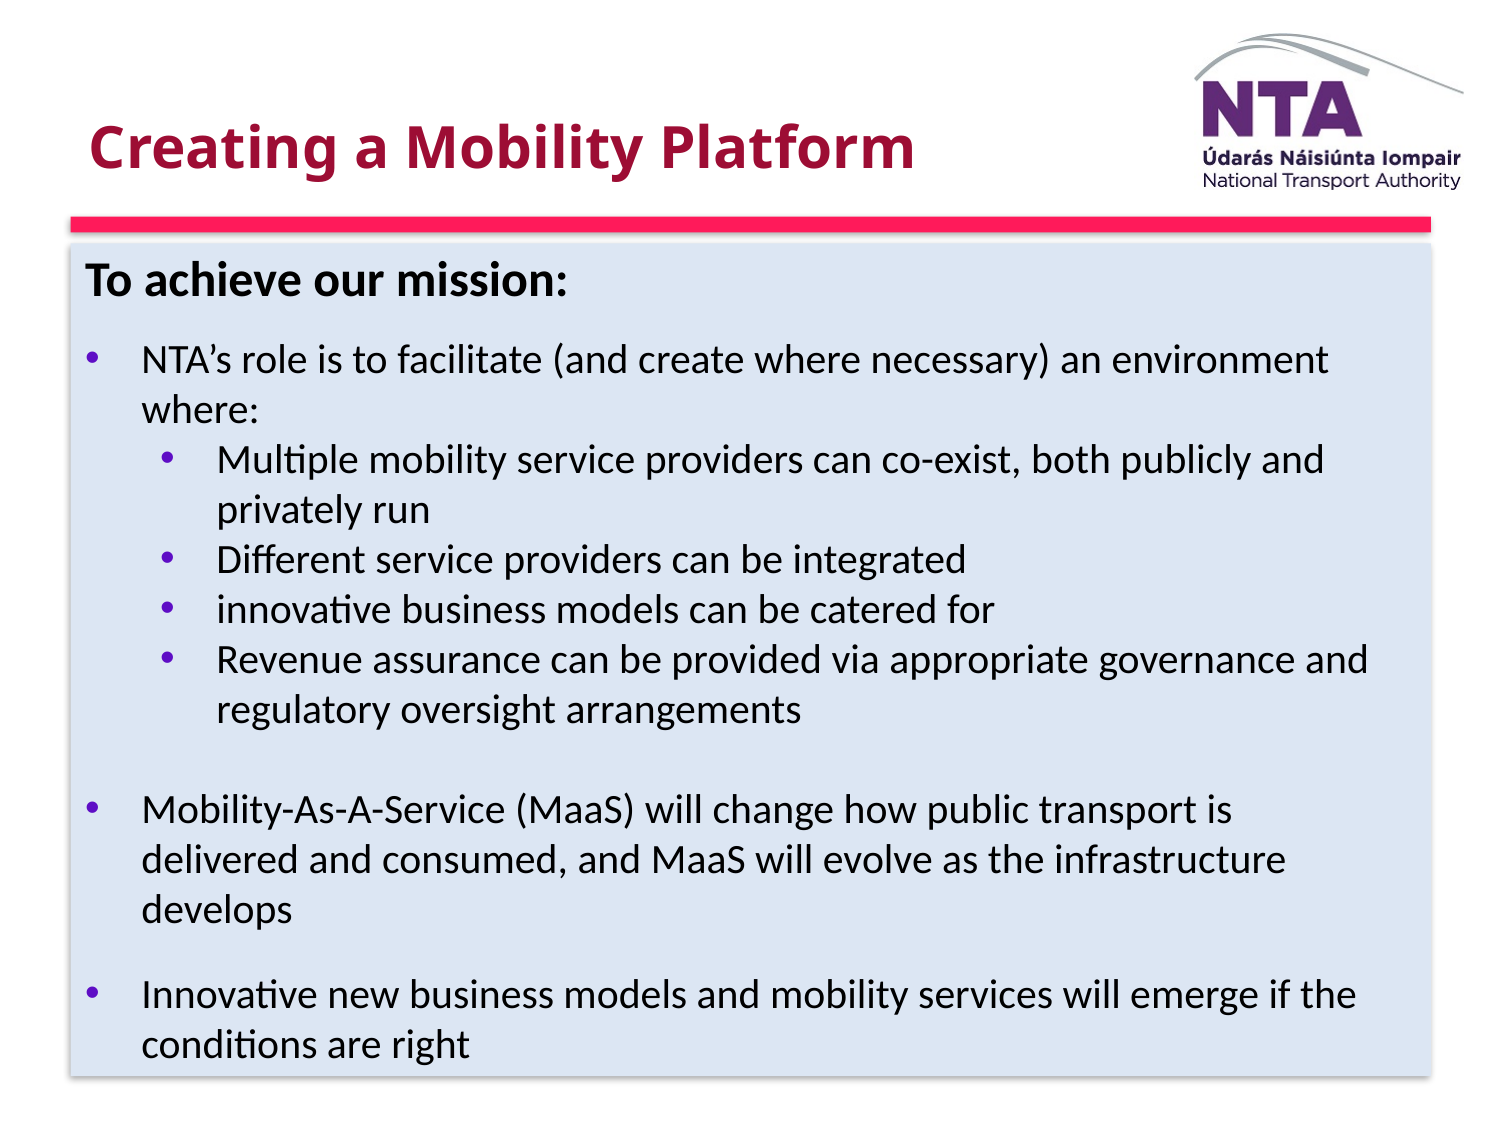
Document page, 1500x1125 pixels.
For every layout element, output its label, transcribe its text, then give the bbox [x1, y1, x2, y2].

text_box [70, 216, 1432, 233]
text_box [70, 243, 1432, 1077]
text_box Creating a Mobility Platform [74, 102, 1189, 188]
picture [1194, 32, 1464, 190]
text_box To achieve our mission: NTA’s role is to facilitate (and create where necessary) an environment where: Multiple mobility service providers can co-exist, both publicly and privately run Different service providers can be integrated innovative business models can be catered for Revenue assurance can be provided via appropriate governance and regulatory oversight arrangements Mobility-As-A-Service (MaaS) will change how public transport is delivered and consumed, and MaaS will evolve as the infrastructure develops Innovative new business models and mobility services will emerge if the conditions are right [70, 239, 1414, 1075]
